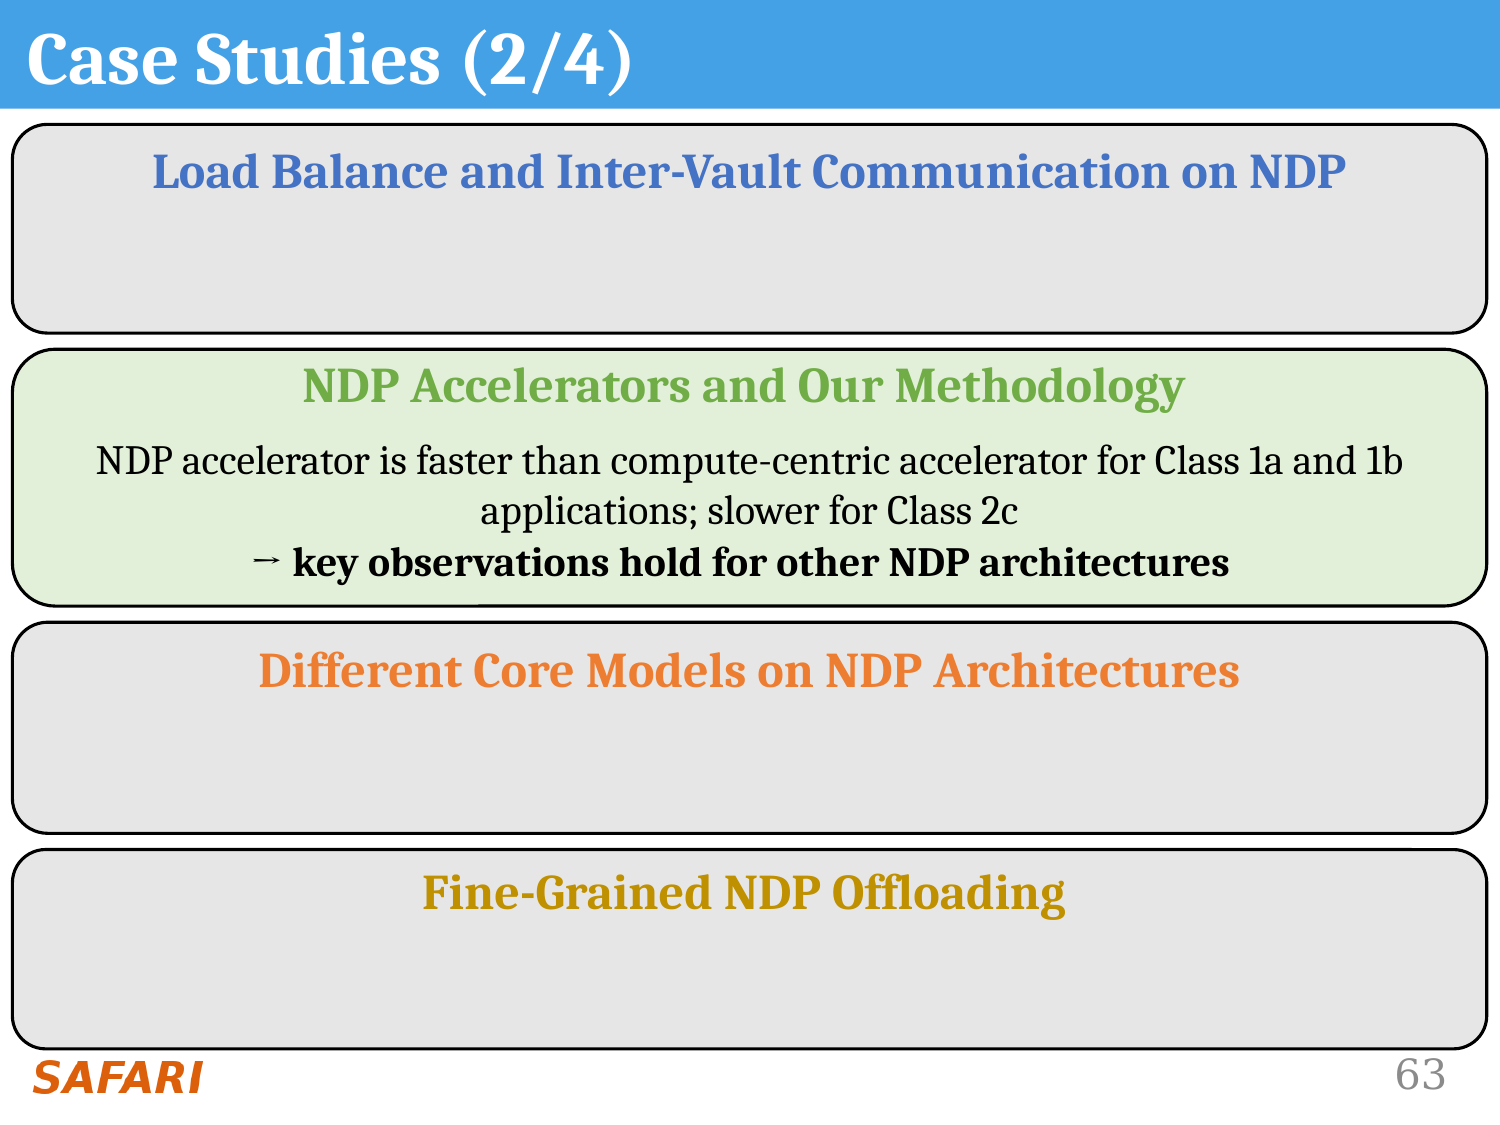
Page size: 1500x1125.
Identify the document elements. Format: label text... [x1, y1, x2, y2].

text_box Different Core Models on NDP Architectures using in-order cores limits performance of some applications → static instruction scheduling cannot exploit memory parallelism [11, 621, 1488, 835]
title Case Studies (2/4) [12, 12, 1487, 134]
text_box 63 [1299, 1042, 1463, 1103]
text_box → key observations hold for other NDP architectures [235, 527, 1440, 593]
picture [31, 1051, 209, 1104]
text_box Fine-Grained NDP Offloading few basic blocks are responsible for most of LLC misses → offloading such basic blocks to NDP are enough to improve performance [11, 848, 1488, 1050]
text_box NDP Accelerators and Our Methodology NDP accelerator is faster than compute-centric accelerator for Class 1a and 1b applications; slower for Class 2c → key observations hold for other NDP architectures [11, 348, 1488, 608]
text_box Load Balance and Inter-Vault Communication on NDP portion of the memory requests an NDP core issues go to remote vaults → increases the memory access latency for the NDP core [11, 123, 1488, 335]
